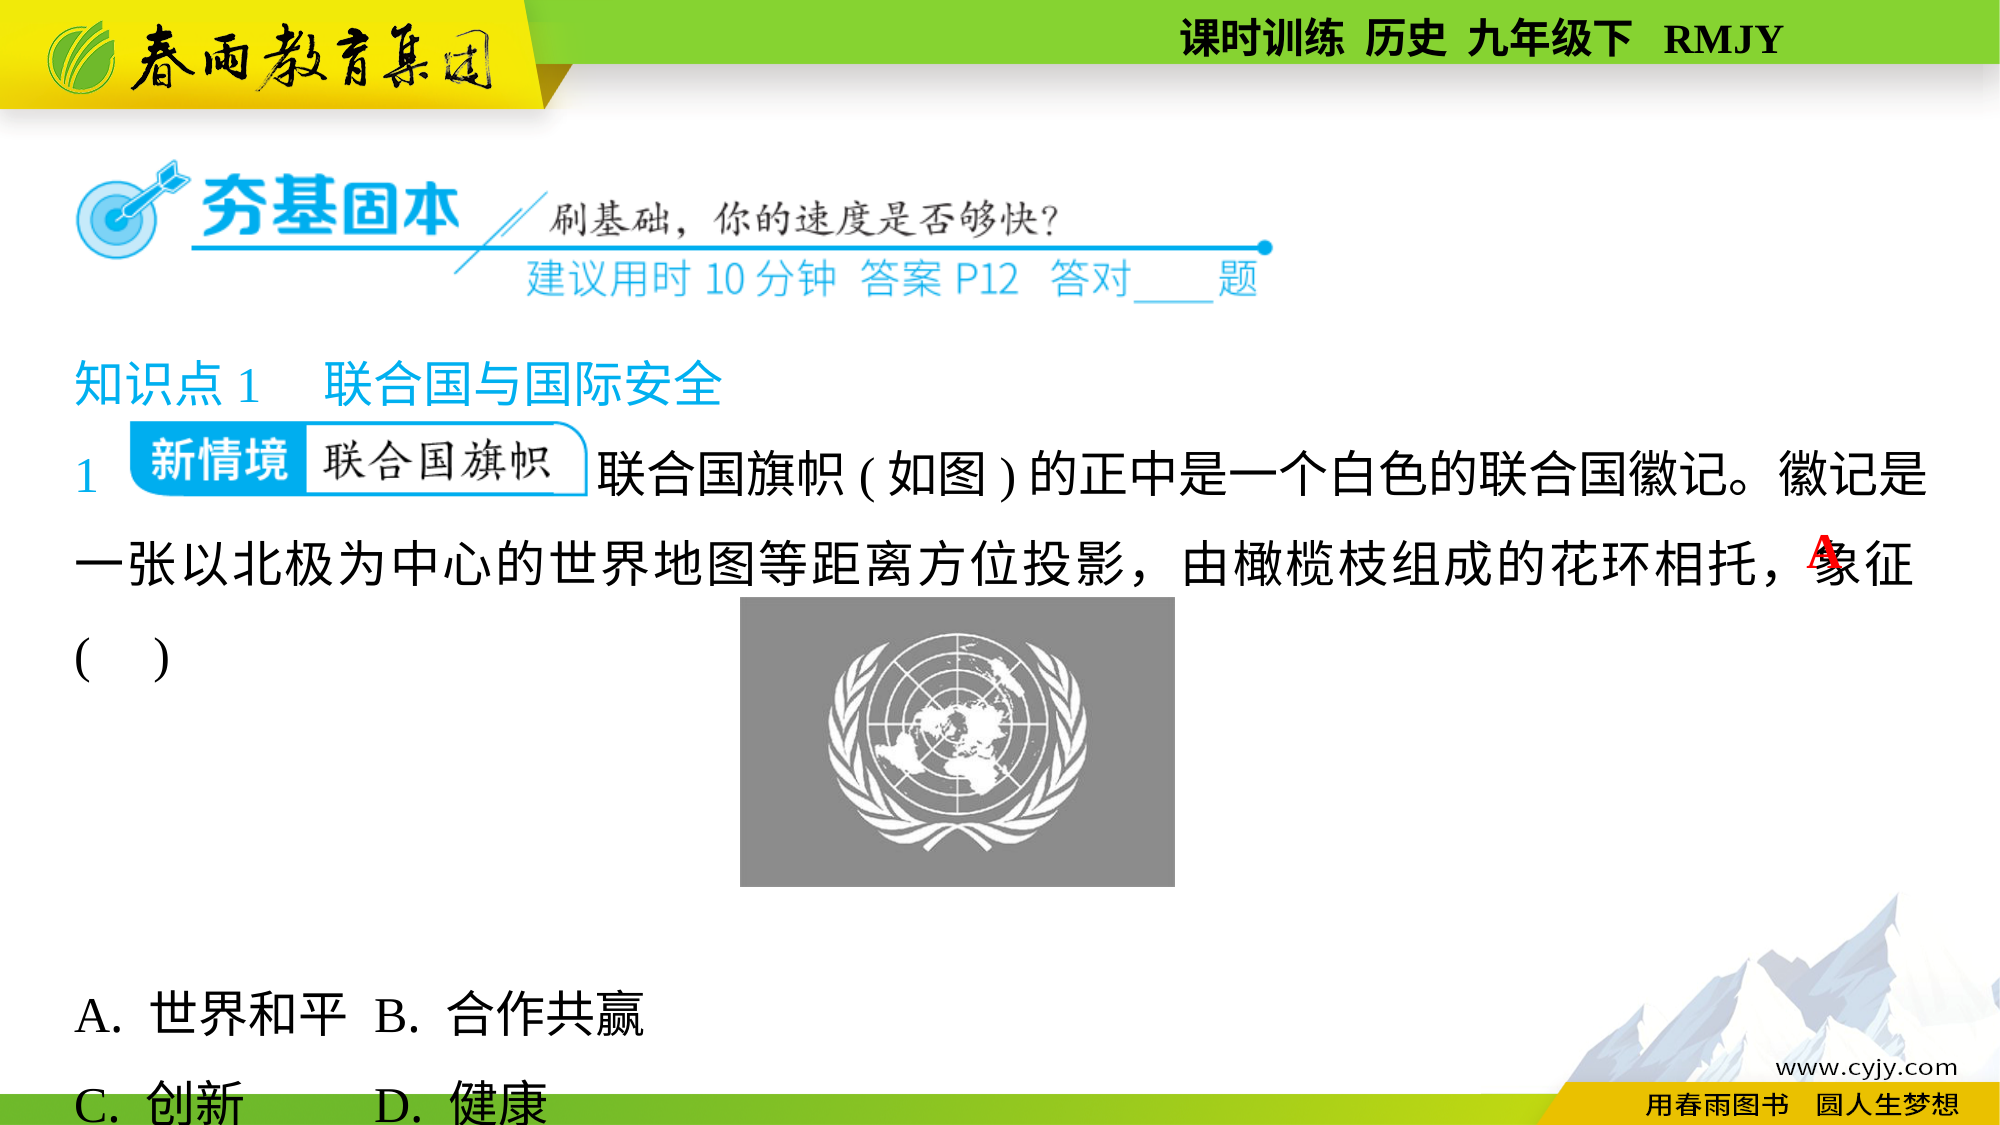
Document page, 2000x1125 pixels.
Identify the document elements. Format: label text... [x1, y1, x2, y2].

text_box A [1791, 511, 1858, 587]
picture [0, 0, 2000, 1125]
list 知识点1 联合国与国际安全 1 联合国旗帜(如图)的正中是一个白色的联合国徽记。徽记是一张以北极为中心的世界地图等距离方位投影，由橄榄枝组成的花环相托，象征( ) A. 世界和平 B. 合作共赢 C. 创新 D. 健康 [59, 314, 1944, 1057]
